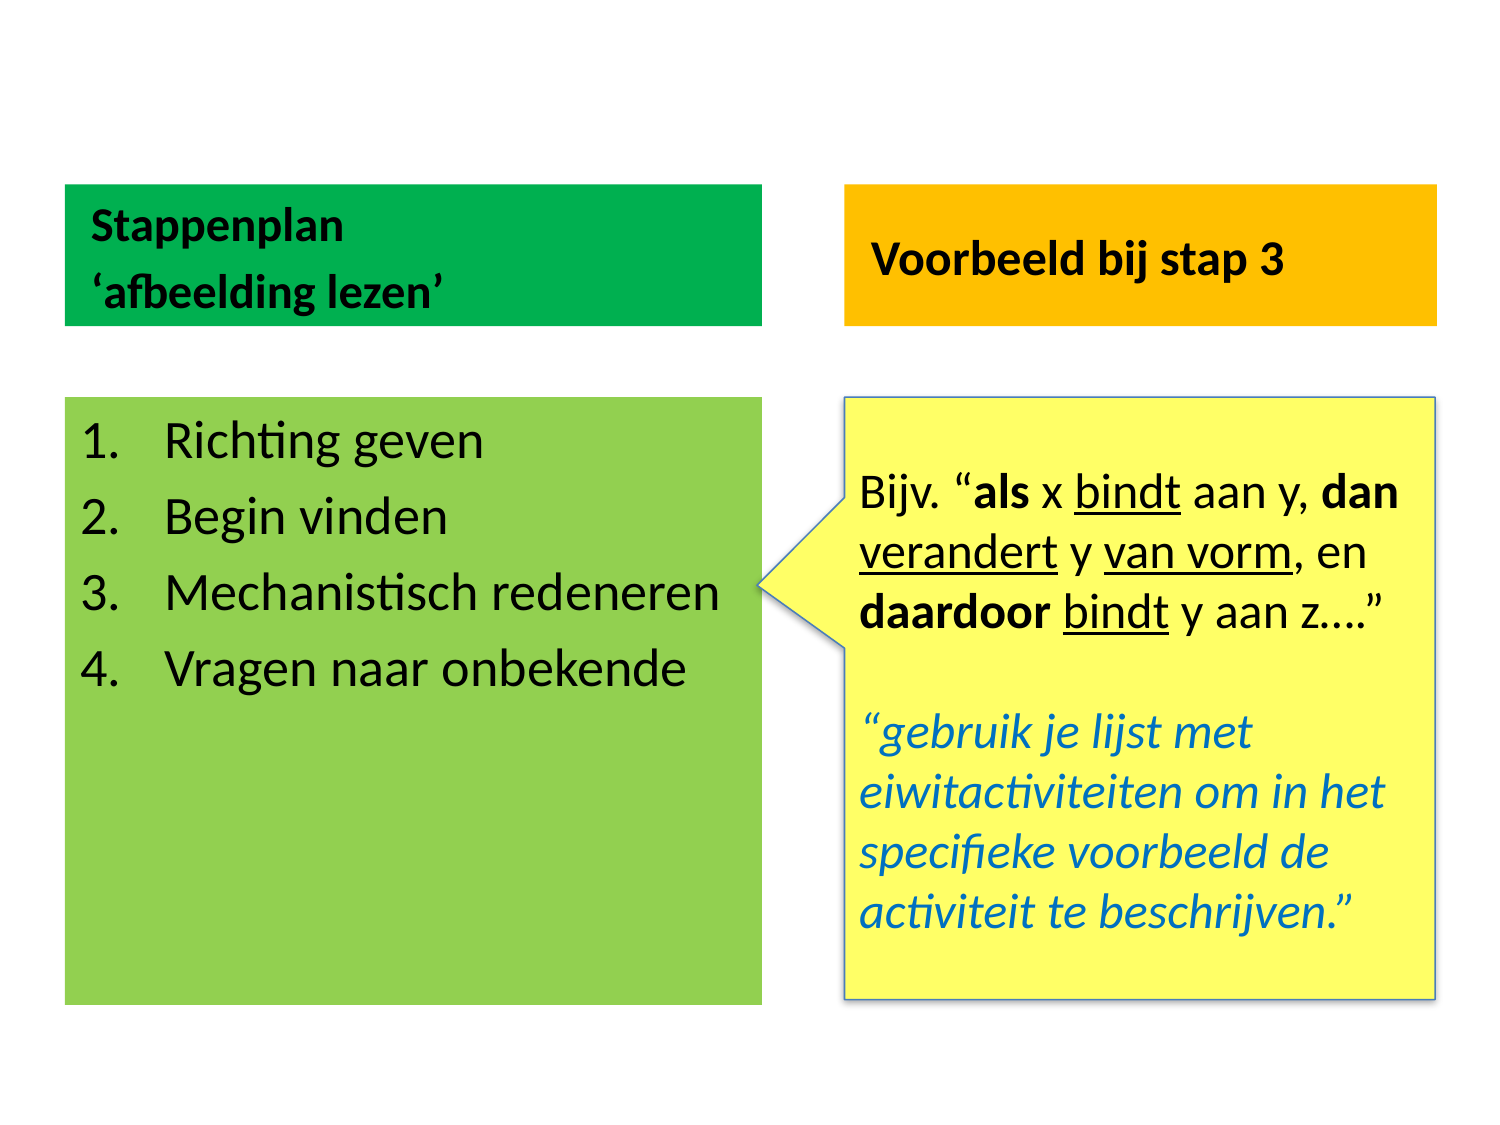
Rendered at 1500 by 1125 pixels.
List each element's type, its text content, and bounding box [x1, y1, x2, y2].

list Stappenplan ‘afbeelding lezen’ [64, 184, 762, 327]
text_box Bijv. “als x bindt aan y, dan verandert y van vorm, en daardoor bindt y aan z….” “gebruik je lijst met eiwitactiviteiten om in het specifieke voorbeeld de activiteit te beschrijven.” [756, 396, 1436, 1001]
list Richting geven Begin vinden Mechanistisch redeneren Vragen naar onbekende [64, 397, 762, 1005]
list Voorbeeld bij stap 3 [844, 184, 1437, 327]
